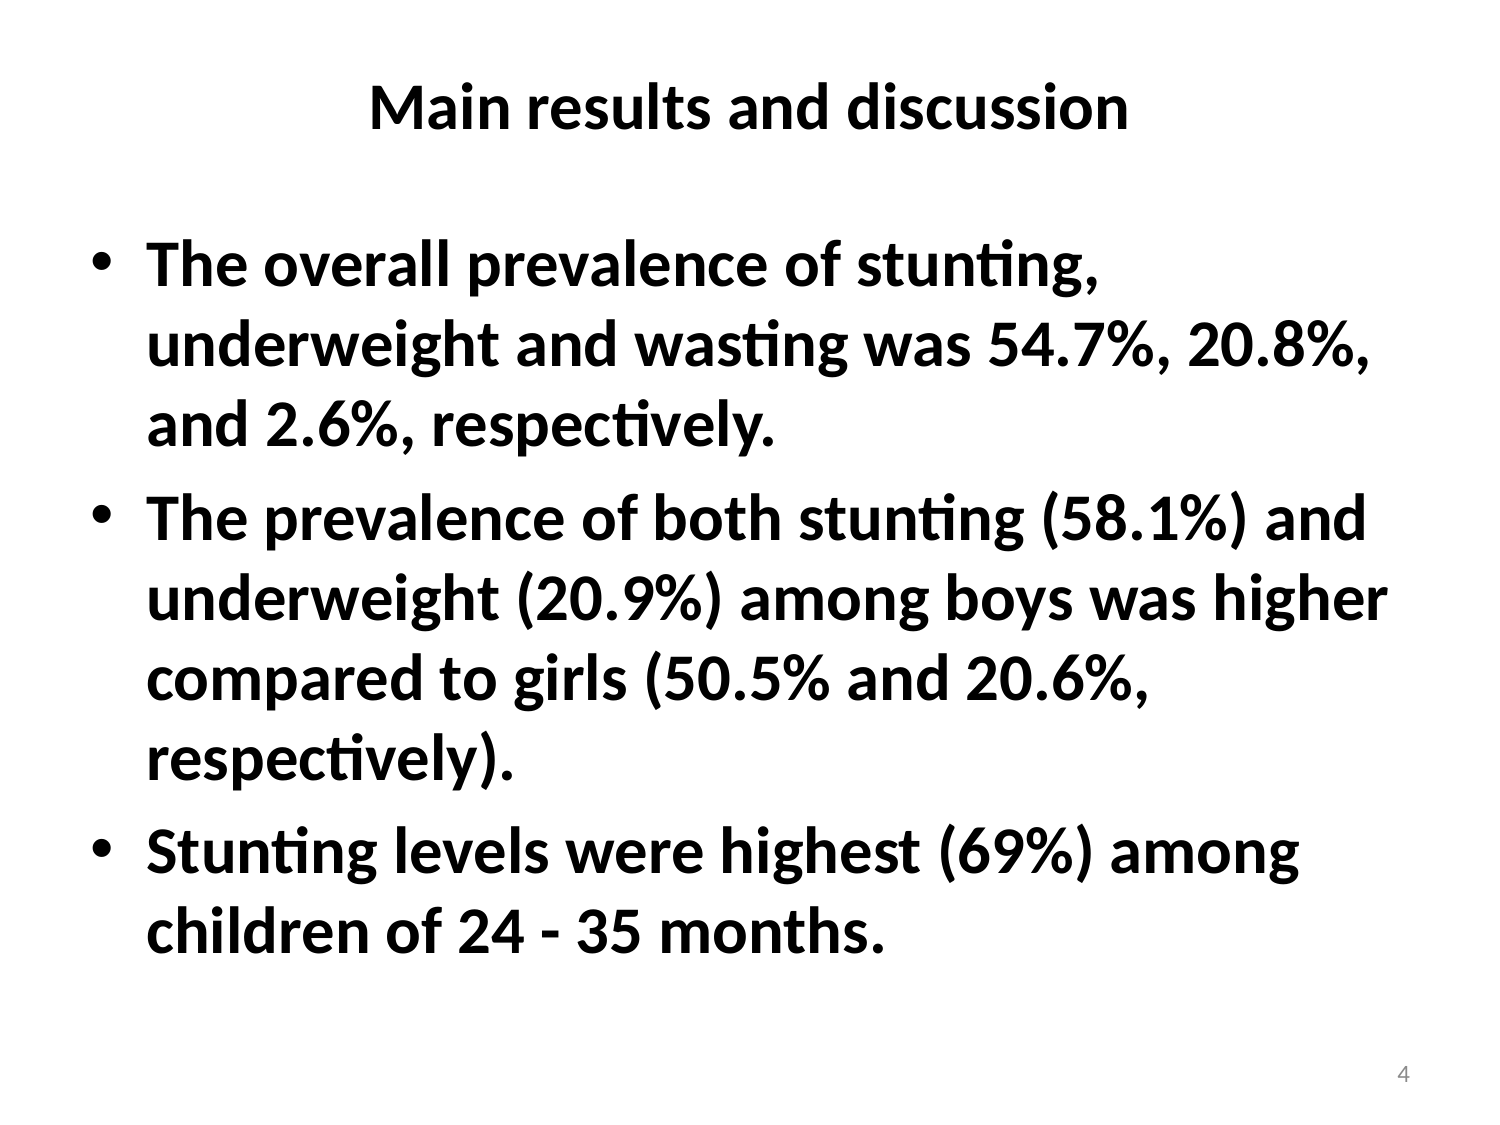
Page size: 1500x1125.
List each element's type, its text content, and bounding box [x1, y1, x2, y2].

slide_number 4 [1074, 1042, 1425, 1103]
list The overall prevalence of stunting, underweight and wasting was 54.7%, 20.8%, and 2.6%, respectively. The prevalence of both stunting (58.1%) and underweight (20.9%) among boys was higher compared to girls (50.5% and 20.6%, respectively). Stunting levels were highest (69%) among children of 24 - 35 months. [75, 212, 1425, 1005]
title Main results and discussion [75, 45, 1425, 200]
